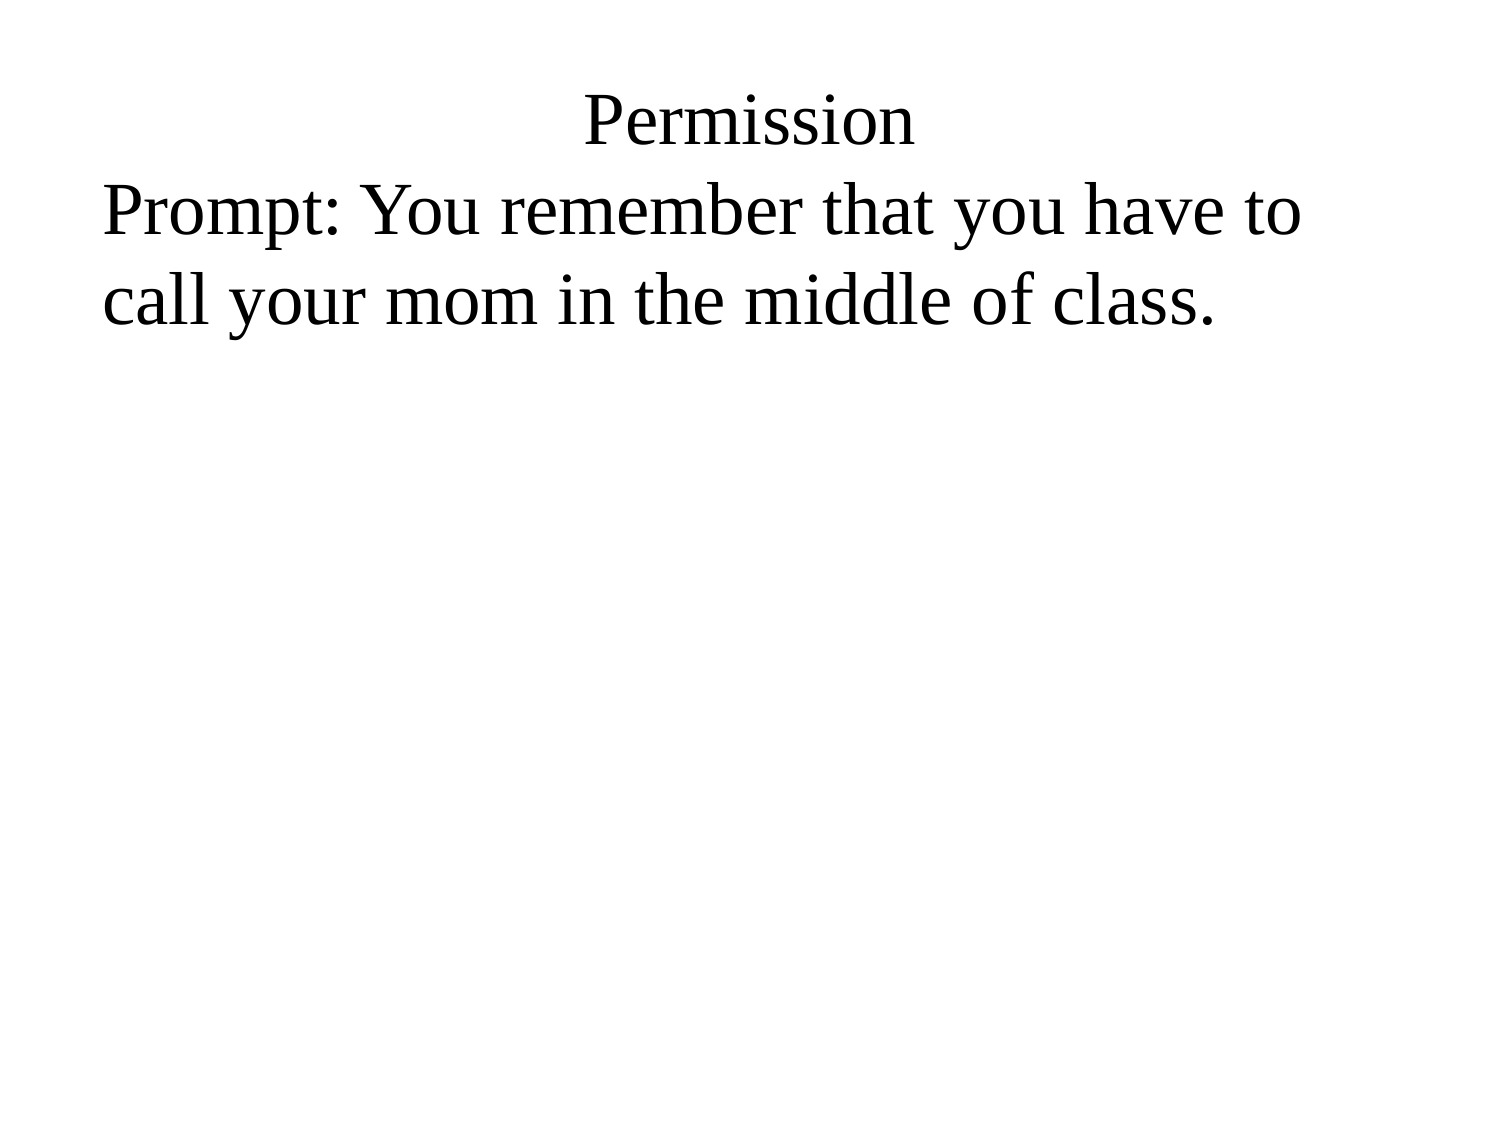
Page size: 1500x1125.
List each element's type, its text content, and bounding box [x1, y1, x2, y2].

text_box Permission Prompt: You remember that you have to call your mom in the middle of class. [87, 62, 1413, 348]
